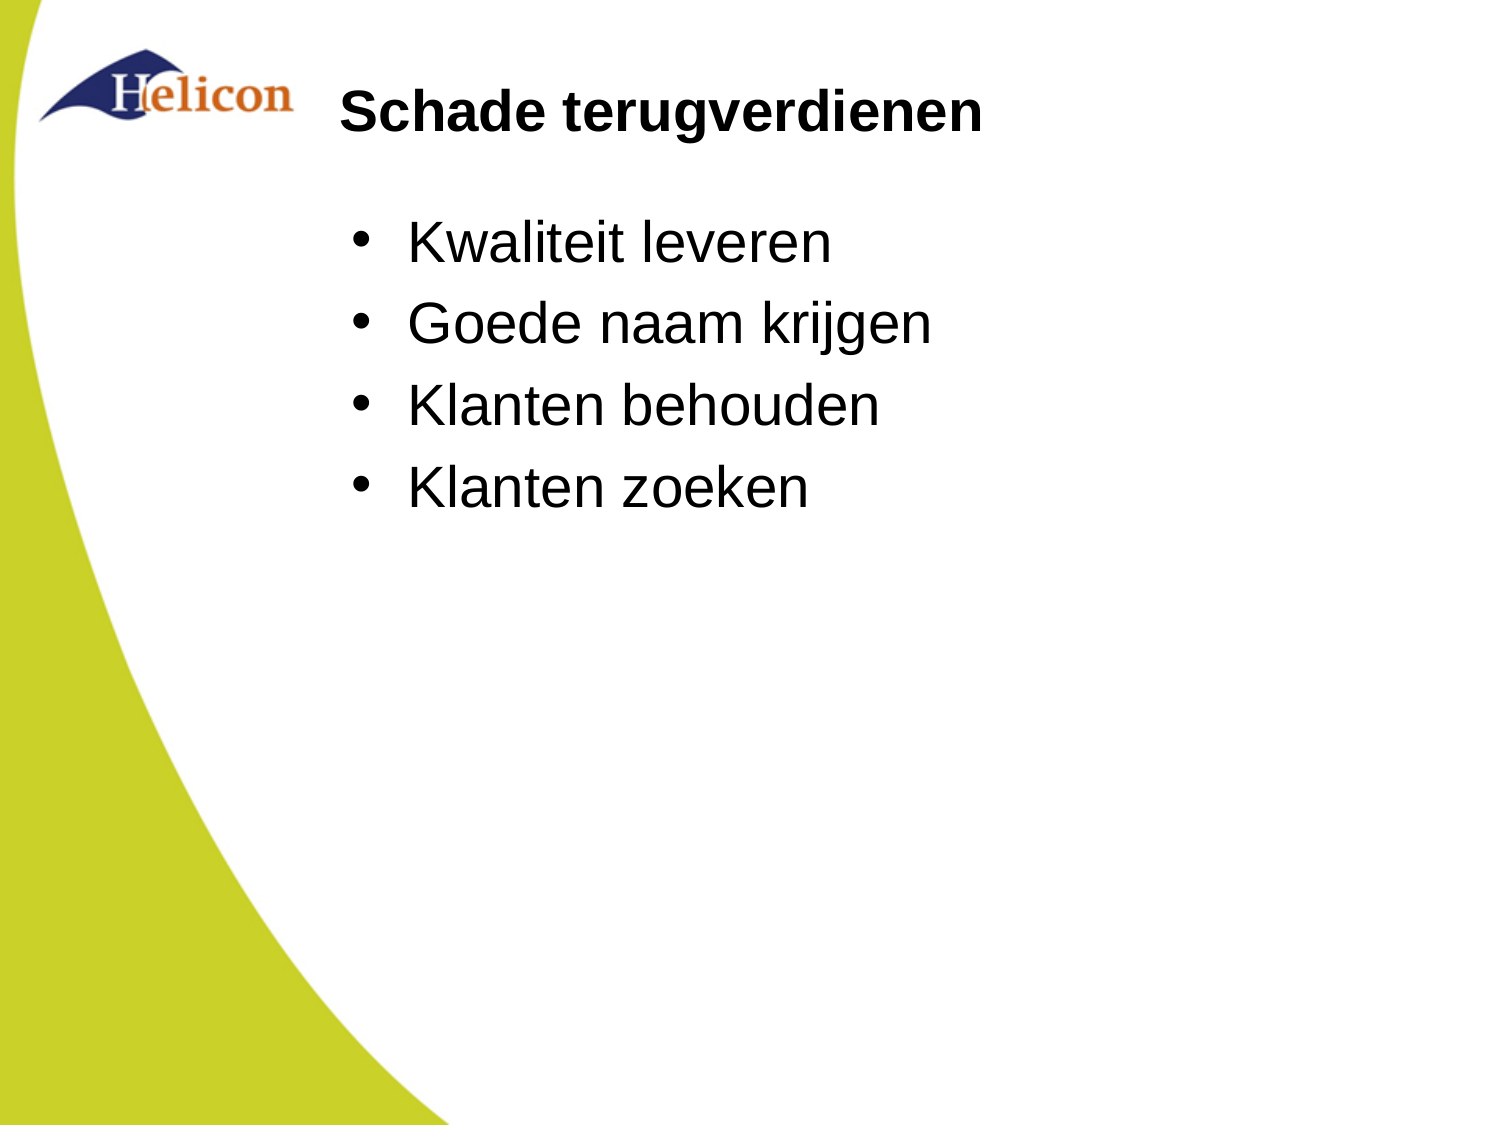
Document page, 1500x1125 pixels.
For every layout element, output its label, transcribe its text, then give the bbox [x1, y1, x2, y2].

picture [0, 0, 1500, 1125]
list Kwaliteit leveren Goede naam krijgen Klanten behouden Klanten zoeken [336, 196, 1425, 1005]
title Schade terugverdienen [324, 54, 1415, 161]
